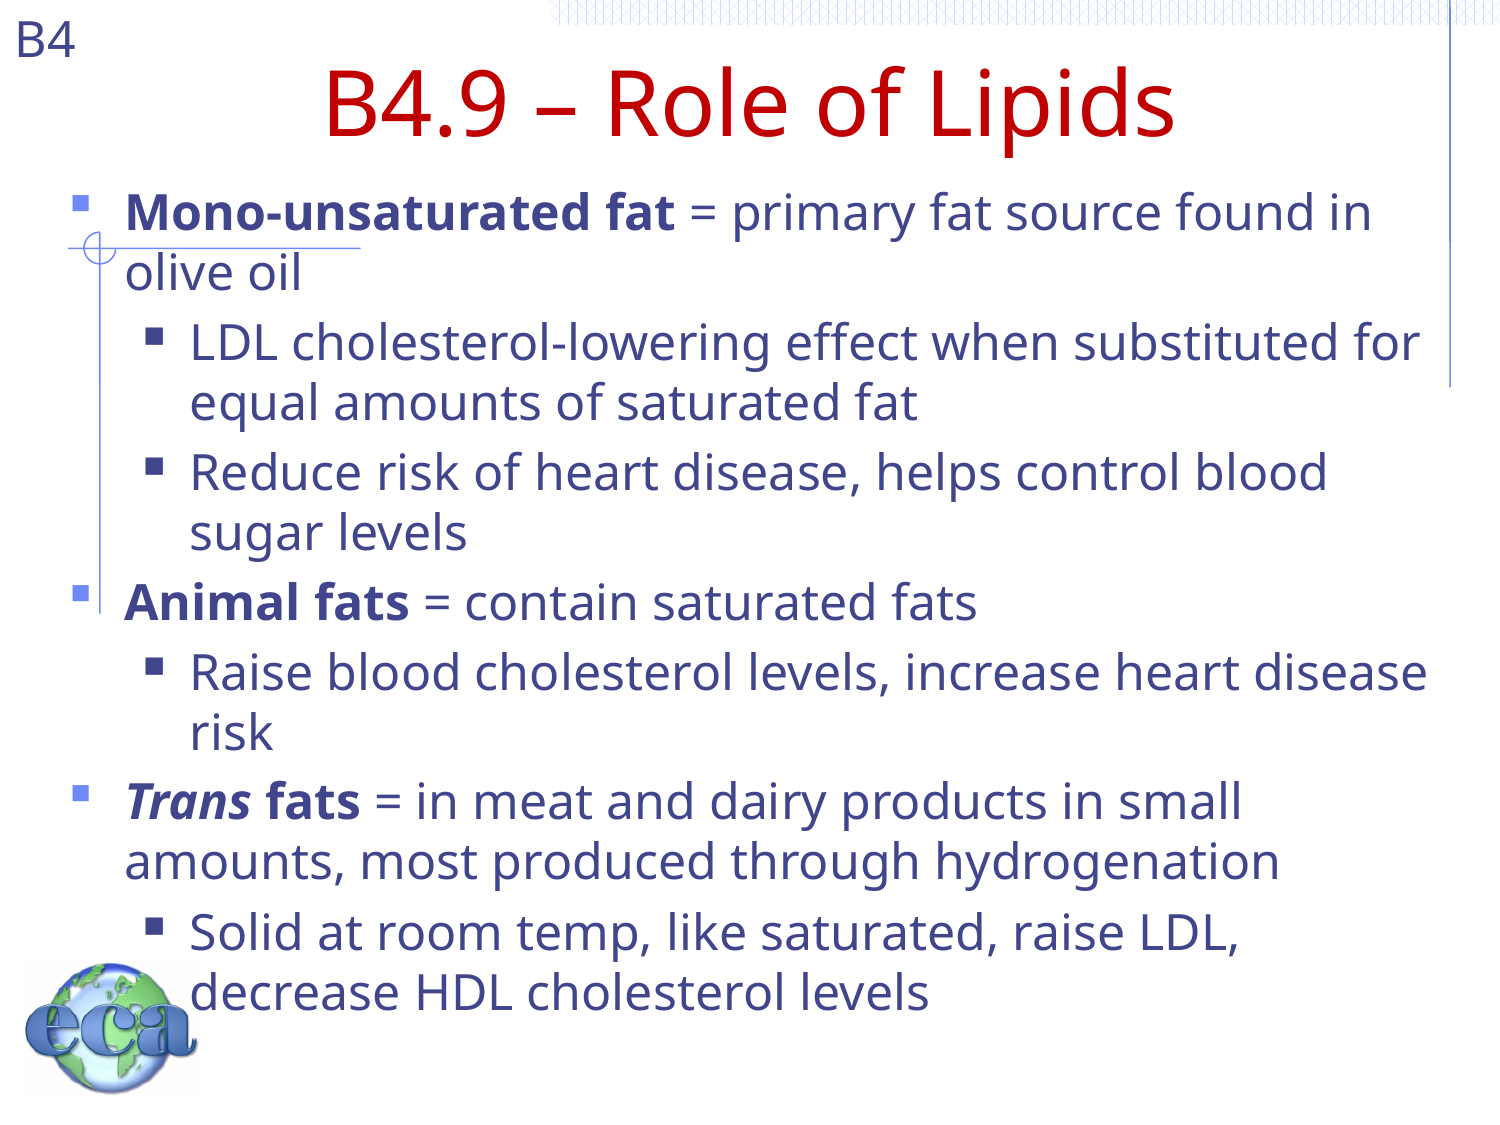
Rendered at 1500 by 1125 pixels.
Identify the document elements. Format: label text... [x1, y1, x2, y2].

picture [23, 960, 200, 1096]
title B4.9 – Role of Lipids [37, 24, 1463, 163]
list Mono-unsaturated fat = primary fat source found in olive oil LDL cholesterol-lowering effect when substituted for equal amounts of saturated fat Reduce risk of heart disease, helps control blood sugar levels Animal fats = contain saturated fats Raise blood cholesterol levels, increase heart disease risk Trans fats = in meat and dairy products in small amounts, most produced through hydrogenation Solid at room temp, like saturated, raise LDL, decrease HDL cholesterol levels [52, 172, 1466, 911]
